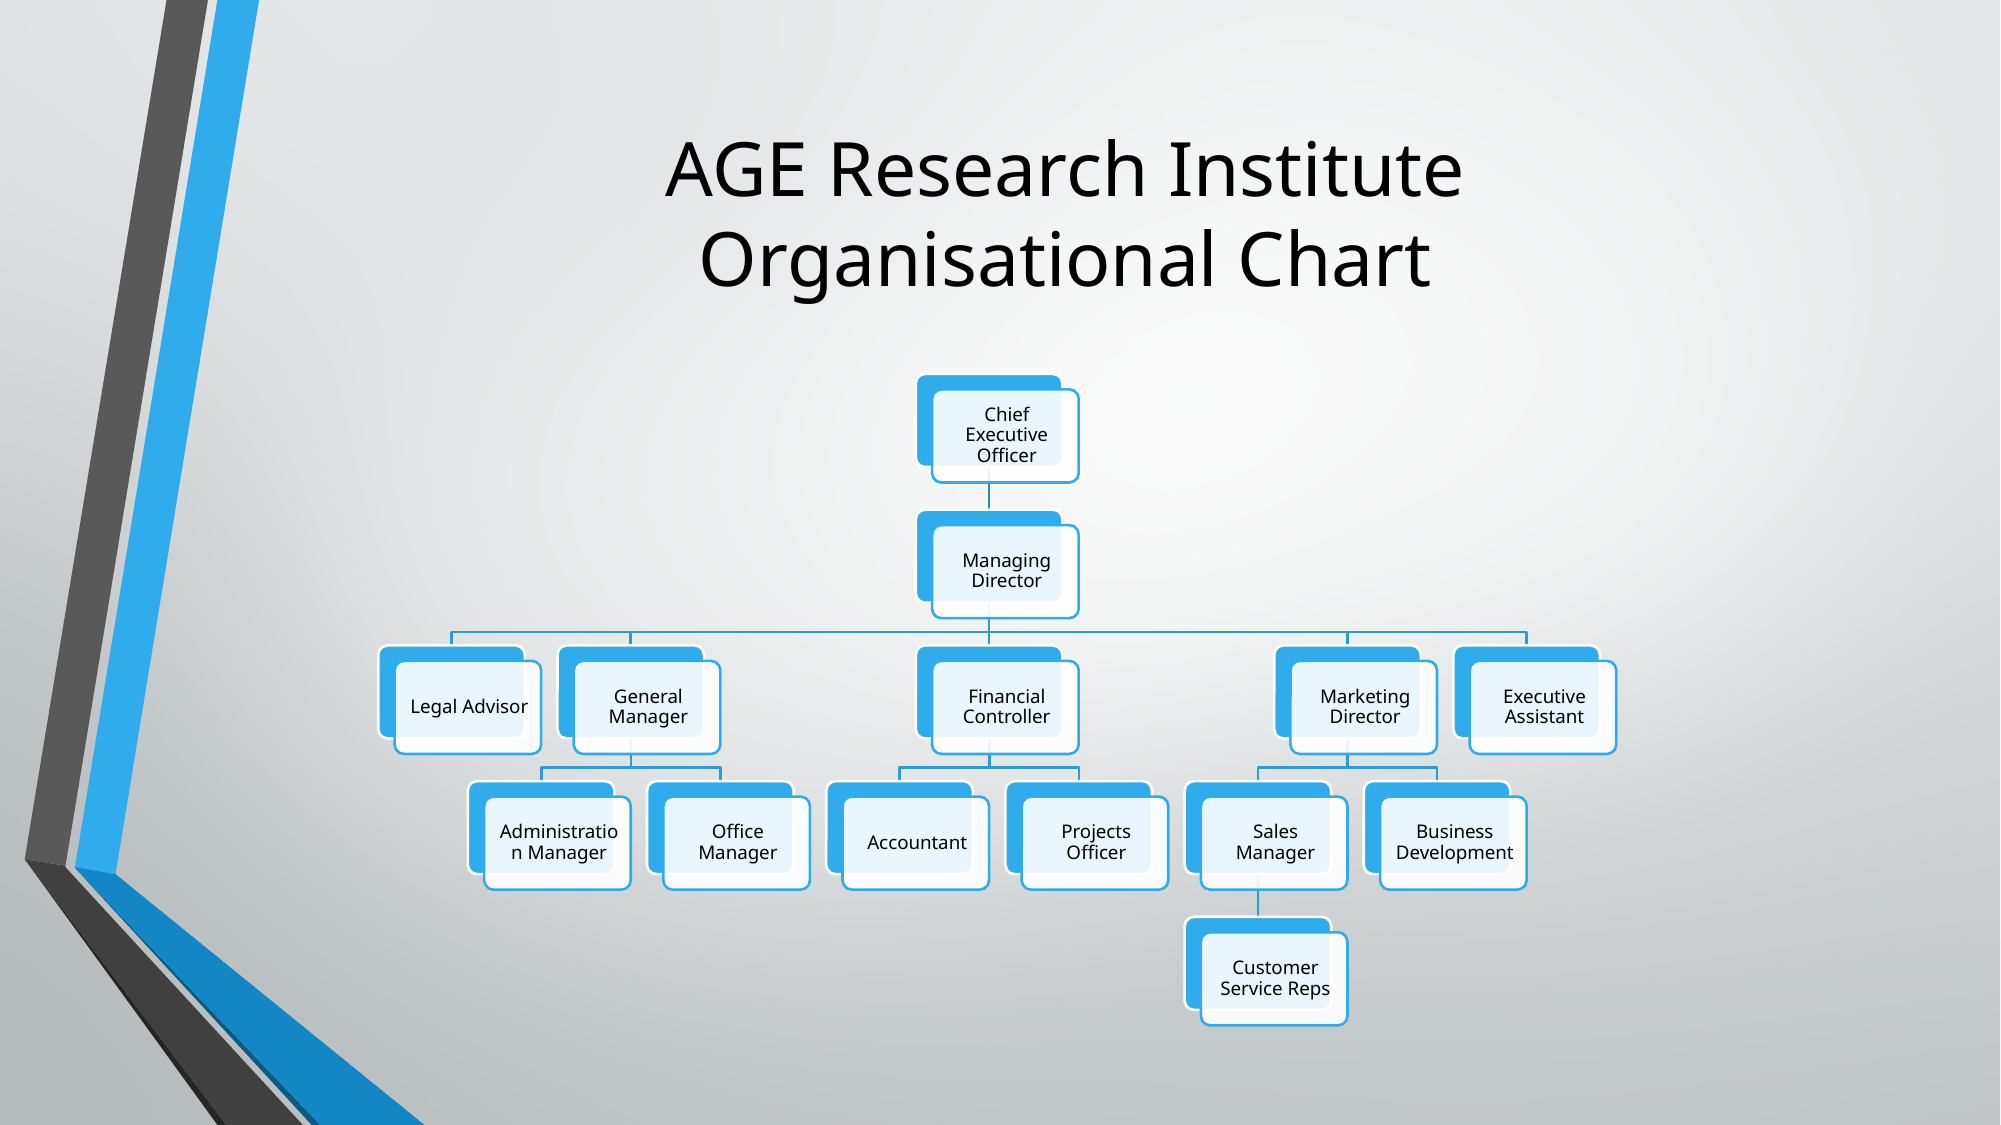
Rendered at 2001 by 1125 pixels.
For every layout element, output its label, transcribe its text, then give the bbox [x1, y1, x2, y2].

title AGE Research Institute Organisational Chart [243, 112, 1887, 400]
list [376, 315, 1618, 1084]
